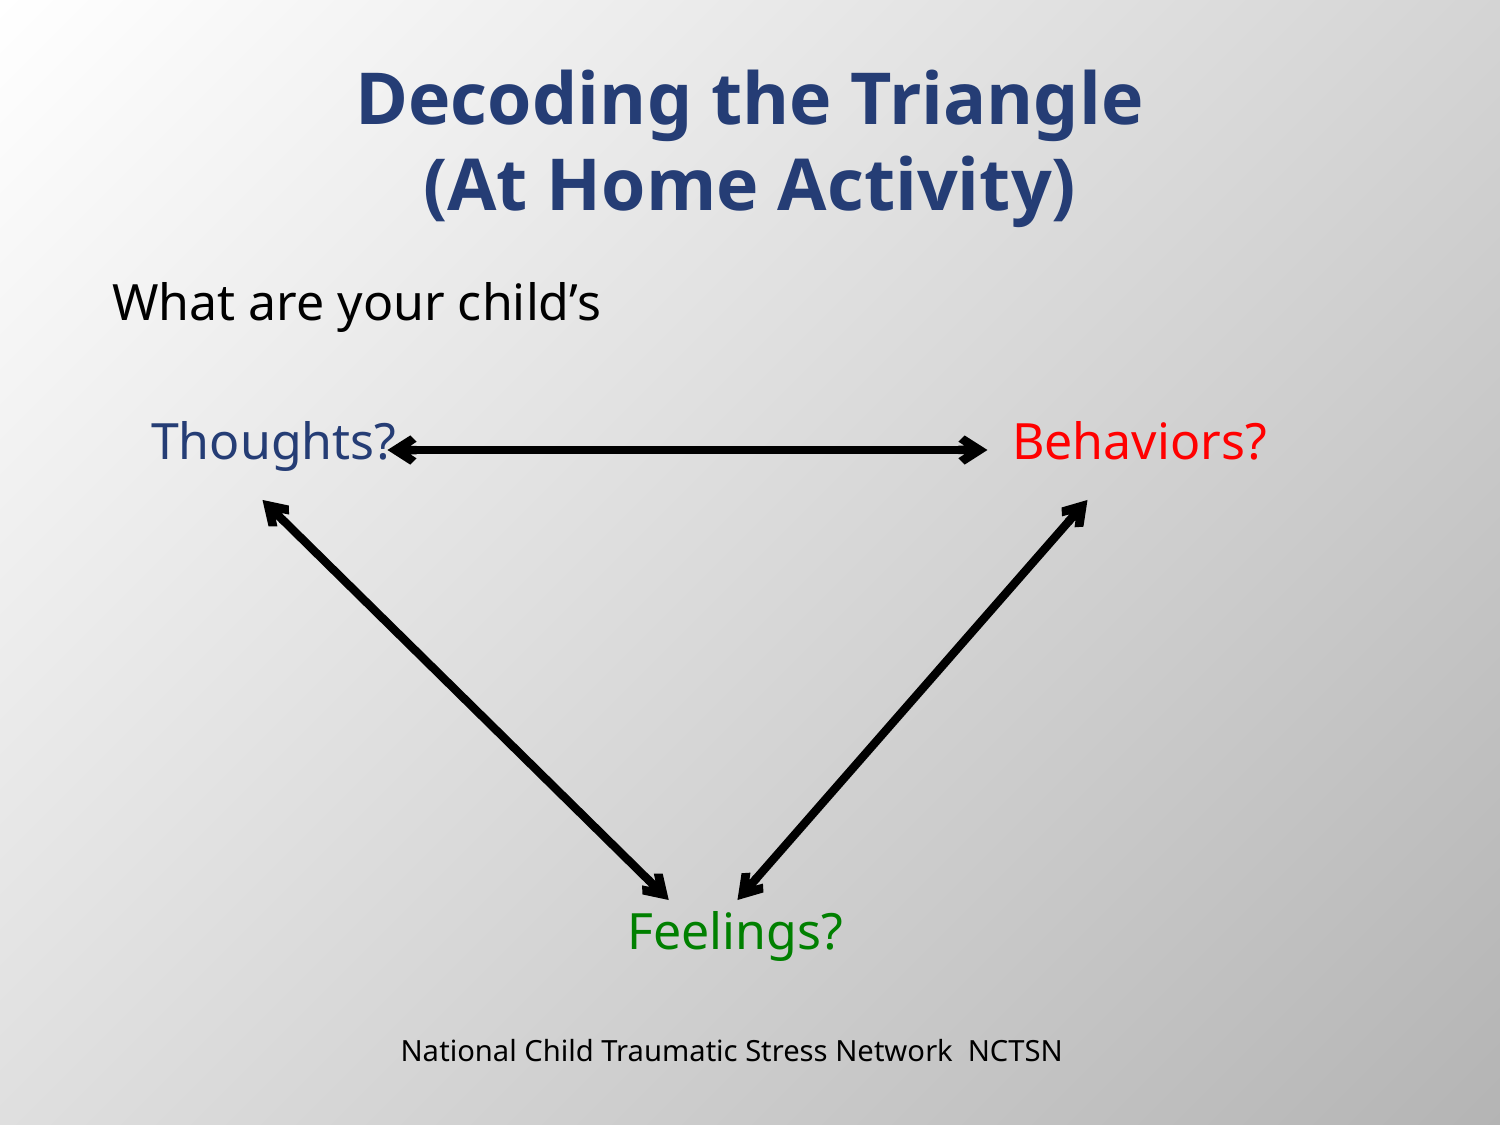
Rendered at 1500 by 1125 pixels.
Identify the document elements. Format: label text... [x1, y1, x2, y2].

text_box National Child Traumatic Stress Network NCTSN [385, 1024, 1211, 1075]
list What are your child’s Thoughts? Behaviors? Feelings? [75, 262, 1425, 1035]
title Decoding the Triangle (At Home Activity) [75, 45, 1425, 233]
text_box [262, 499, 669, 901]
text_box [737, 499, 1088, 901]
